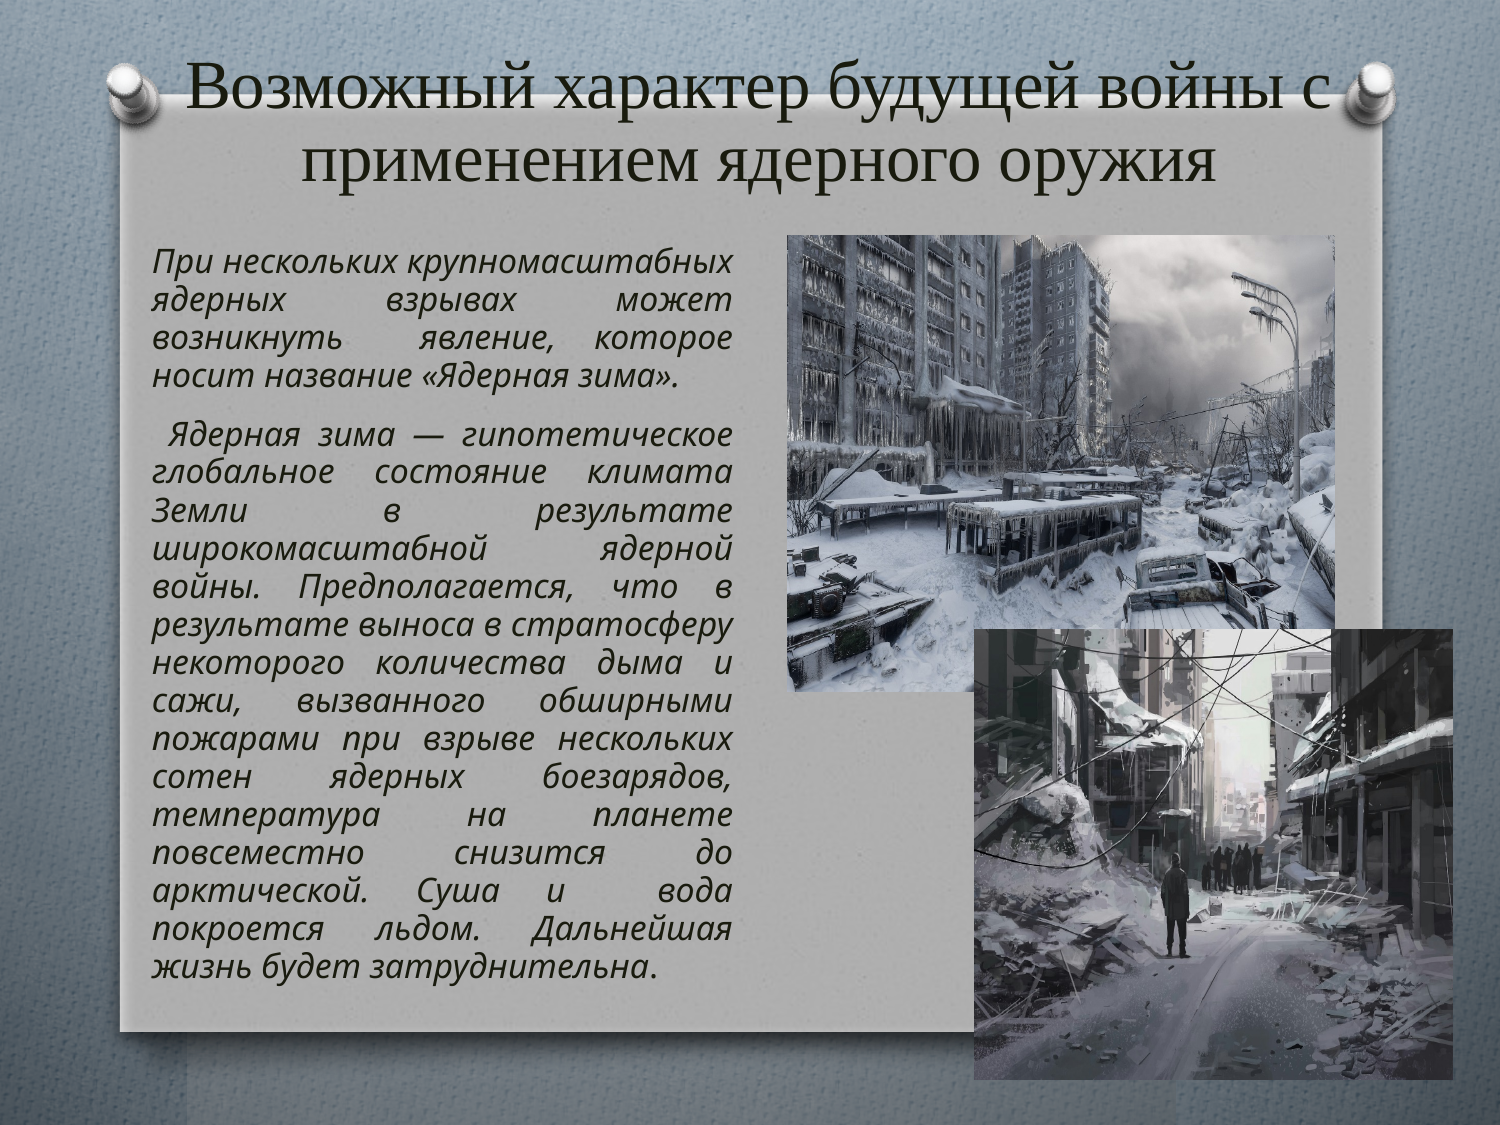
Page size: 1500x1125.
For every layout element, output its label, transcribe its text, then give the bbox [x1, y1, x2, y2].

text_box Возможный характер будущей войны с применением ядерного оружия [168, 42, 1350, 264]
text_box При нескольких крупномасштабных ядерных взрывах может возникнуть явление, которое носит название «Ядерная зима». Ядерная зима — гипотетическое глобальное состояние климата Земли в результате широкомасштабной ядерной войны. Предполагается, что в результате выноса в стратосферу некоторого количества дыма и сажи, вызванного обширными пожарами при взрыве нескольких сотен ядерных боезарядов, температура на планете повсеместно снизится до арктической. Суша и вода покроется льдом. Дальнейшая жизнь будет затруднительна. [137, 235, 748, 1024]
picture [1350, 35, 1439, 156]
picture [787, 235, 1453, 1080]
picture [75, 29, 168, 153]
